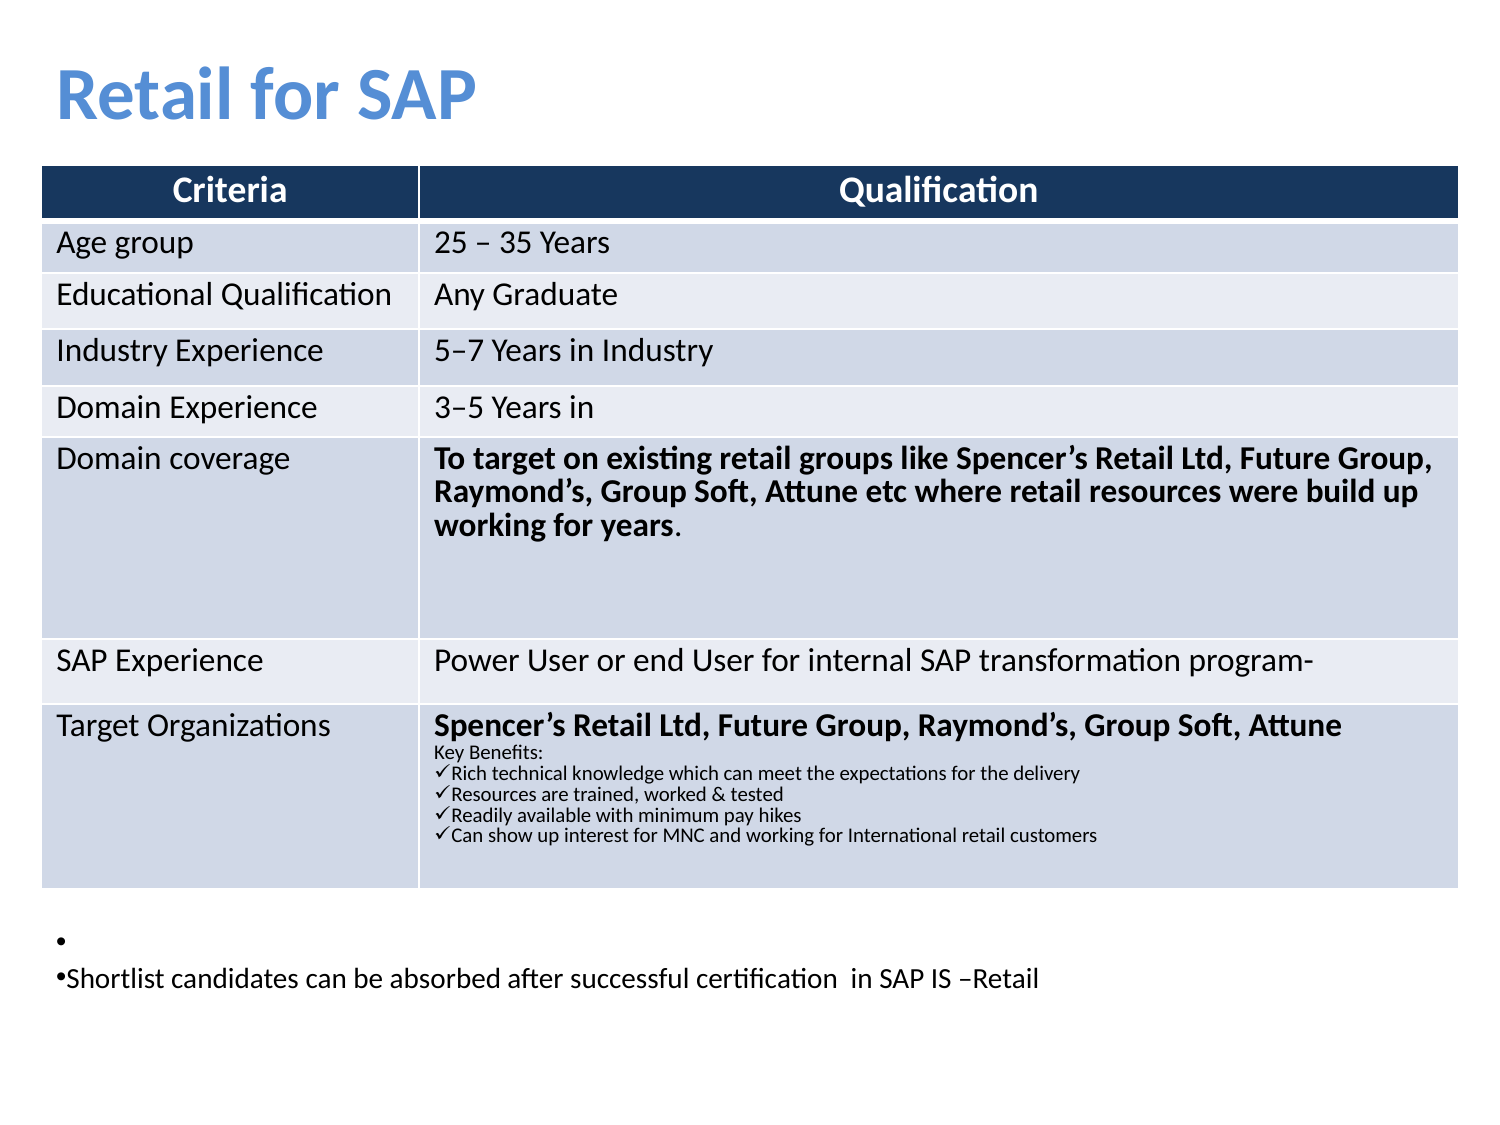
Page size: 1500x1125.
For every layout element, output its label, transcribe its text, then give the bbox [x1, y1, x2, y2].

table_cell Educational Qualification [42, 274, 418, 328]
table_cell 25 – 35 Years [420, 224, 1458, 272]
table_cell 3–5 Years in [420, 387, 1458, 436]
table_cell Domain Experience [42, 387, 418, 436]
text_box Shortlist candidates can be absorbed after successful certification in SAP IS –Retail [41, 916, 1459, 1002]
table_cell Any Graduate [420, 274, 1458, 328]
table_cell SAP Experience [42, 640, 418, 703]
table_header Qualification [420, 166, 1458, 218]
table_cell Target Organizations [42, 705, 418, 888]
table_cell Age group [42, 224, 418, 272]
table_cell Spencer’s Retail Ltd, Future Group, Raymond’s, Group Soft, Attune Key Benefits: Rich technical knowledge which can meet the expectations for the delivery Resources are trained, worked & tested Readily available with minimum pay hikes Can show up interest for MNC and working for International retail customers [420, 705, 1458, 888]
table_cell 5–7 Years in Industry [420, 330, 1458, 385]
table_cell Power User or end User for internal SAP transformation program- [420, 640, 1458, 703]
table_cell Industry Experience [42, 330, 418, 385]
table_cell Domain coverage [42, 438, 418, 638]
title Retail for SAP [41, 18, 1392, 161]
table_cell To target on existing retail groups like Spencer’s Retail Ltd, Future Group, Raymond’s, Group Soft, Attune etc where retail resources were build up working for years. [420, 438, 1458, 638]
table_header Criteria [42, 166, 418, 218]
